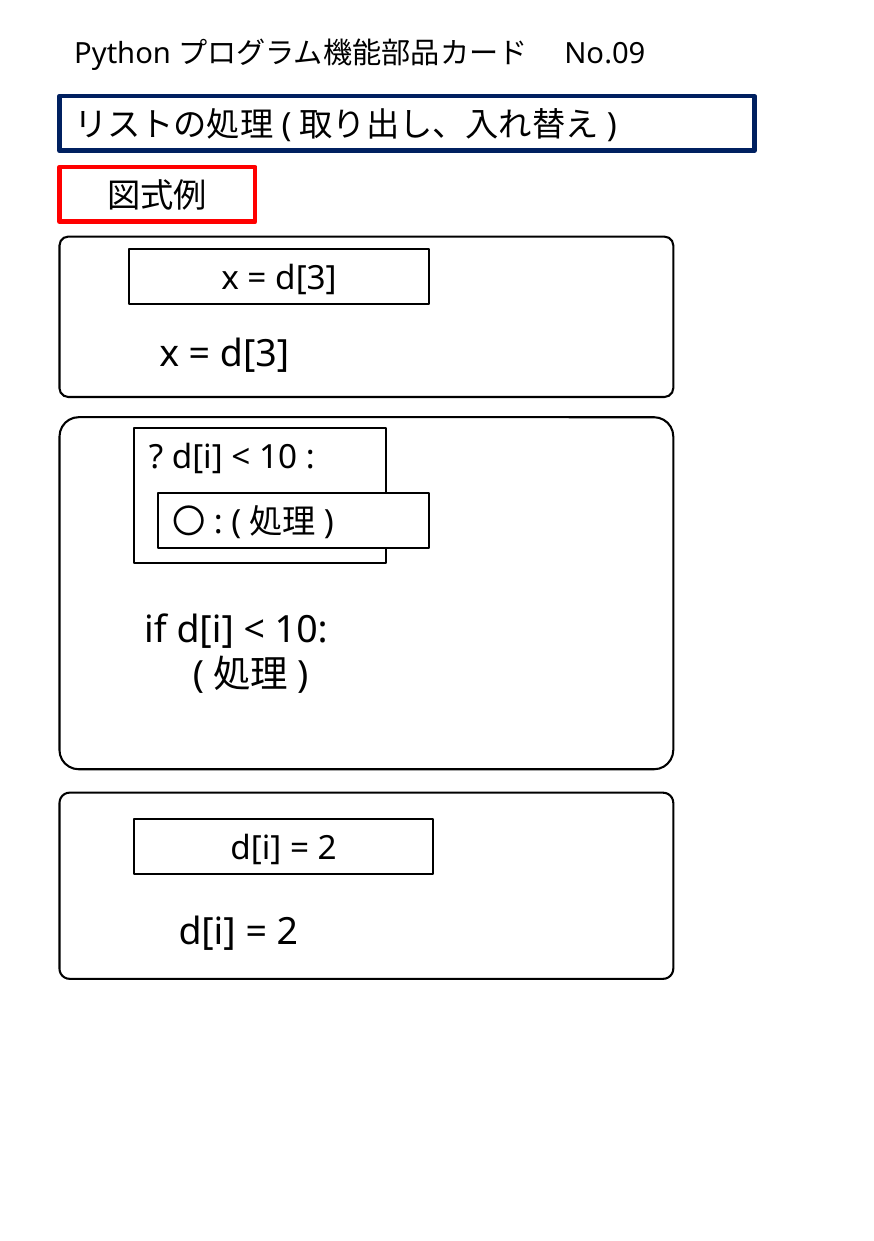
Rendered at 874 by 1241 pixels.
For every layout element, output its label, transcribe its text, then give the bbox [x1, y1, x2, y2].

text_box [58, 235, 675, 399]
text_box x = d[3] [144, 321, 576, 381]
text_box 図式例 [59, 167, 256, 222]
text_box [58, 791, 675, 980]
text_box if d[i] < 10: (処理) [129, 598, 561, 703]
text_box d[i] = 2 [163, 899, 595, 960]
text_box [58, 416, 675, 771]
text_box リストの処理(取り出し、入れ替え) [59, 96, 755, 151]
text_box Pythonプログラム機能部品カード No.09 [59, 26, 755, 77]
